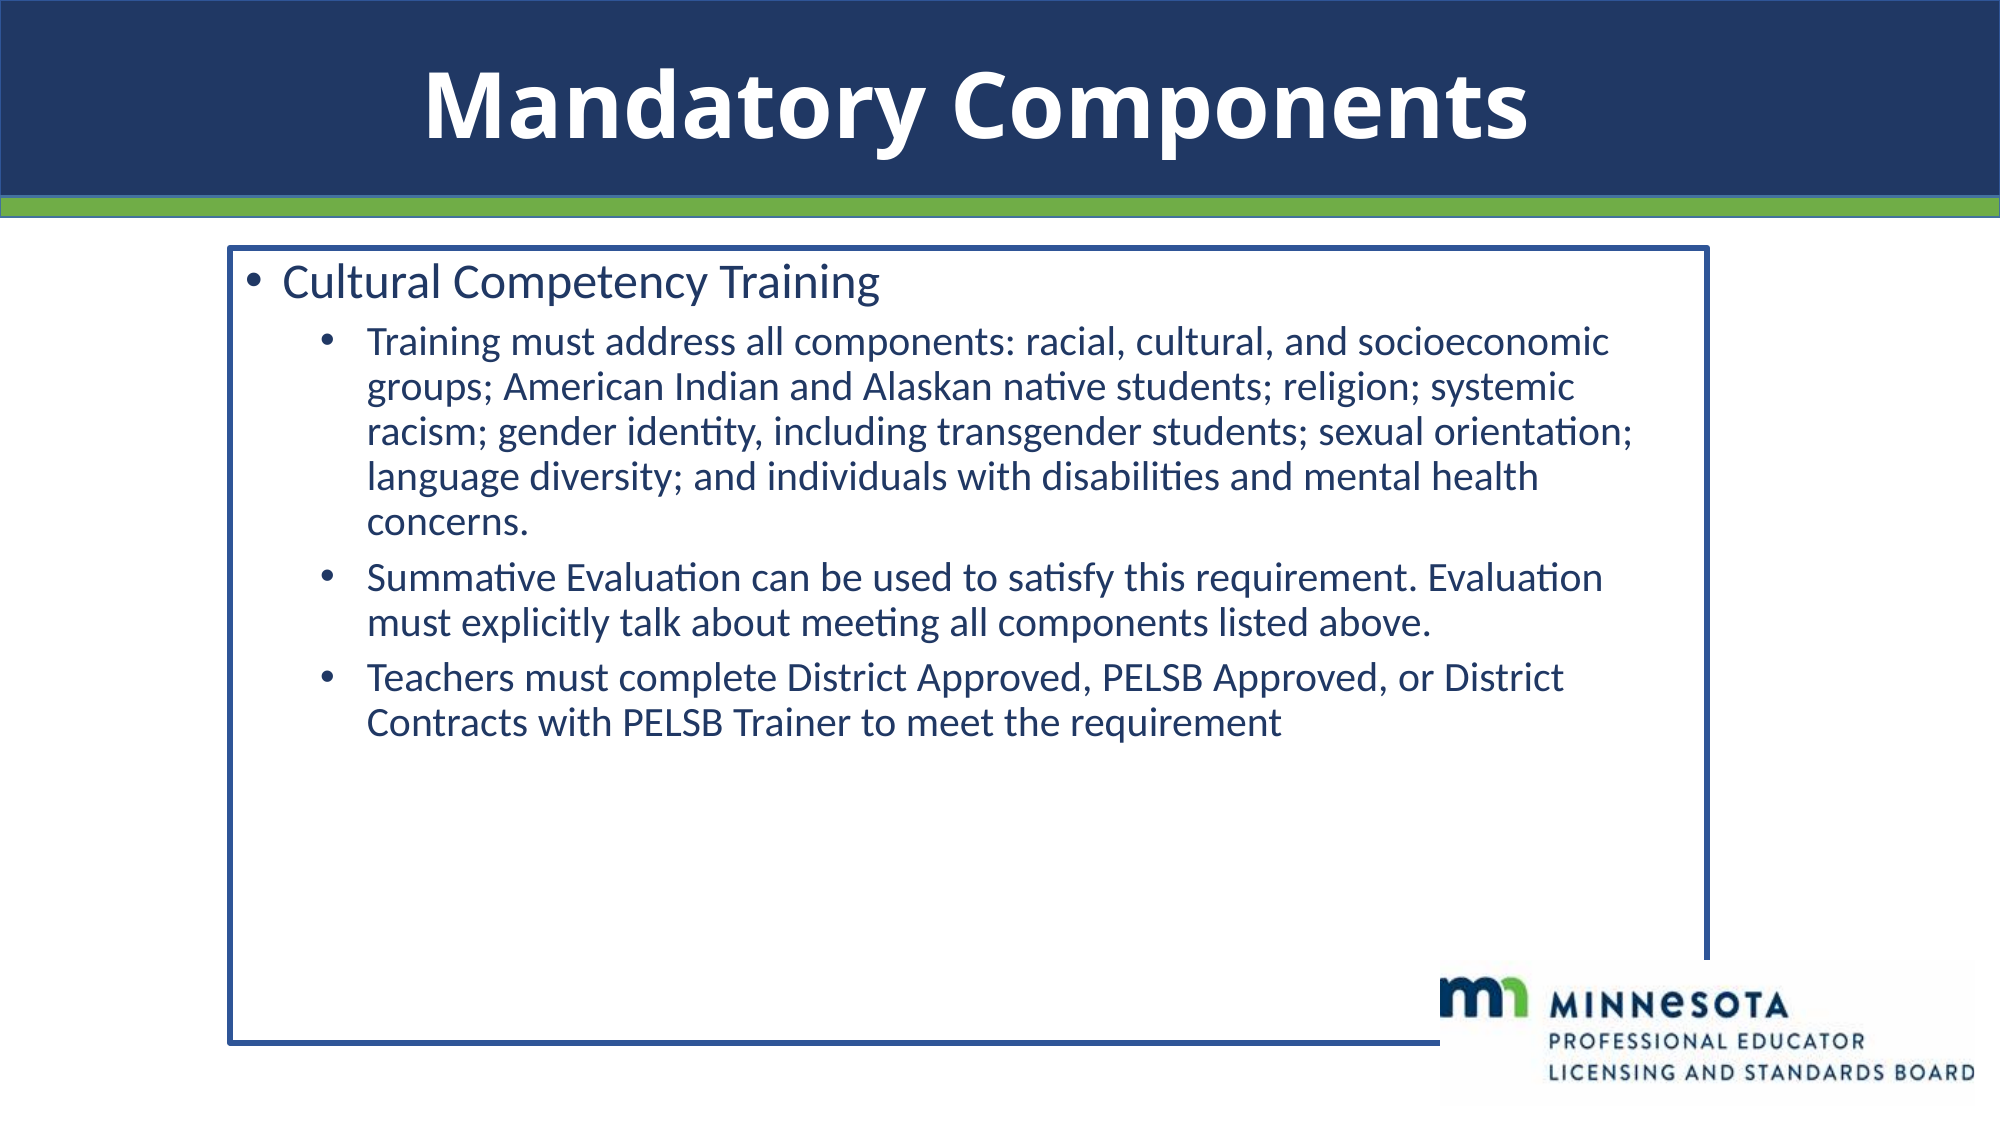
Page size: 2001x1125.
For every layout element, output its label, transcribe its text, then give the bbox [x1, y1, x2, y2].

title Mandatory Components [0, 0, 2000, 195]
text_box [0, 195, 2000, 218]
footer [662, 1042, 1338, 1103]
list Cultural Competency Training Training must address all components: racial, cultural, and socioeconomic groups; American Indian and Alaskan native students; religion; systemic racism; gender identity, including transgender students; sexual orientation; language diversity; and individuals with disabilities and mental health concerns. Summative Evaluation can be used to satisfy this requirement. Evaluation must explicitly talk about meeting all components listed above. Teachers must complete District Approved, PELSB Approved, or District Contracts with PELSB Trainer to meet the requirement [229, 247, 1708, 1043]
slide_number [137, 1042, 588, 1103]
picture [1439, 959, 1975, 1106]
